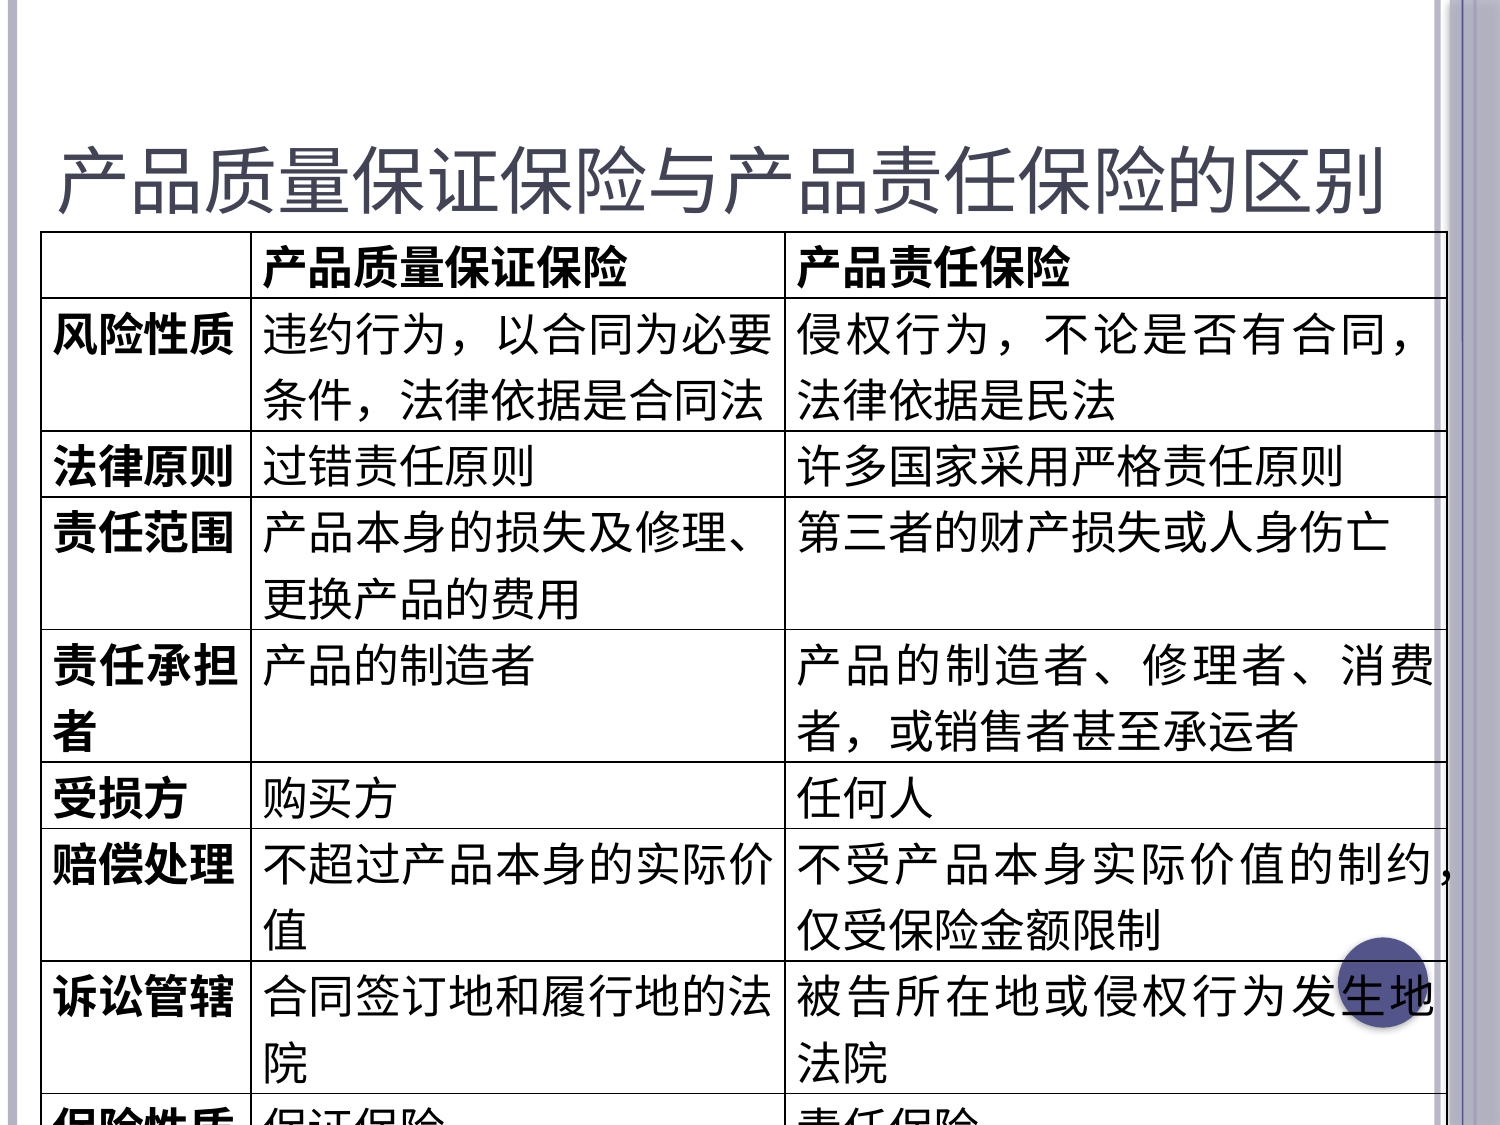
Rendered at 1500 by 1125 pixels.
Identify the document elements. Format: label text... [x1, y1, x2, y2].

table_cell 购买方 [252, 763, 784, 828]
title 产品质量保证保险与产品责任保险的区别 [41, 42, 1437, 231]
table_cell 保险性质 [42, 1094, 250, 1125]
table_cell 过错责任原则 [252, 432, 784, 496]
table_cell 许多国家采用严格责任原则 [786, 432, 1446, 496]
table_cell 侵权行为，不论是否有合同，法律依据是民法 [786, 299, 1446, 430]
table_cell 法律原则 [42, 432, 250, 496]
table_header 产品责任保险 [786, 233, 1446, 297]
table_header 产品质量保证保险 [252, 233, 784, 297]
table_header [42, 233, 250, 297]
table_cell 诉讼管辖 [42, 962, 250, 1093]
table_cell 不受产品本身实际价值的制约，仅受保险金额限制 [786, 829, 1446, 960]
table_cell 被告所在地或侵权行为发生地法院 [786, 962, 1446, 1093]
table_cell 风险性质 [42, 299, 250, 430]
table_cell 违约行为，以合同为必要条件，法律依据是合同法 [252, 299, 784, 430]
table_cell 责任保险 [786, 1094, 1446, 1125]
table_cell 赔偿处理 [42, 829, 250, 960]
table_cell 产品的制造者、修理者、消费者，或销售者甚至承运者 [786, 630, 1446, 761]
table_cell 产品本身的损失及修理、更换产品的费用 [252, 498, 784, 629]
table_cell 受损方 [42, 763, 250, 828]
table_cell 产品的制造者 [252, 630, 784, 761]
table_cell 合同签订地和履行地的法院 [252, 962, 784, 1093]
table_cell 保证保险 [252, 1094, 784, 1125]
table_cell 第三者的财产损失或人身伤亡 [786, 498, 1446, 629]
table_cell 不超过产品本身的实际价值 [252, 829, 784, 960]
table_cell 责任范围 [42, 498, 250, 629]
table_cell 任何人 [786, 763, 1446, 828]
table_cell 责任承担者 [42, 630, 250, 761]
